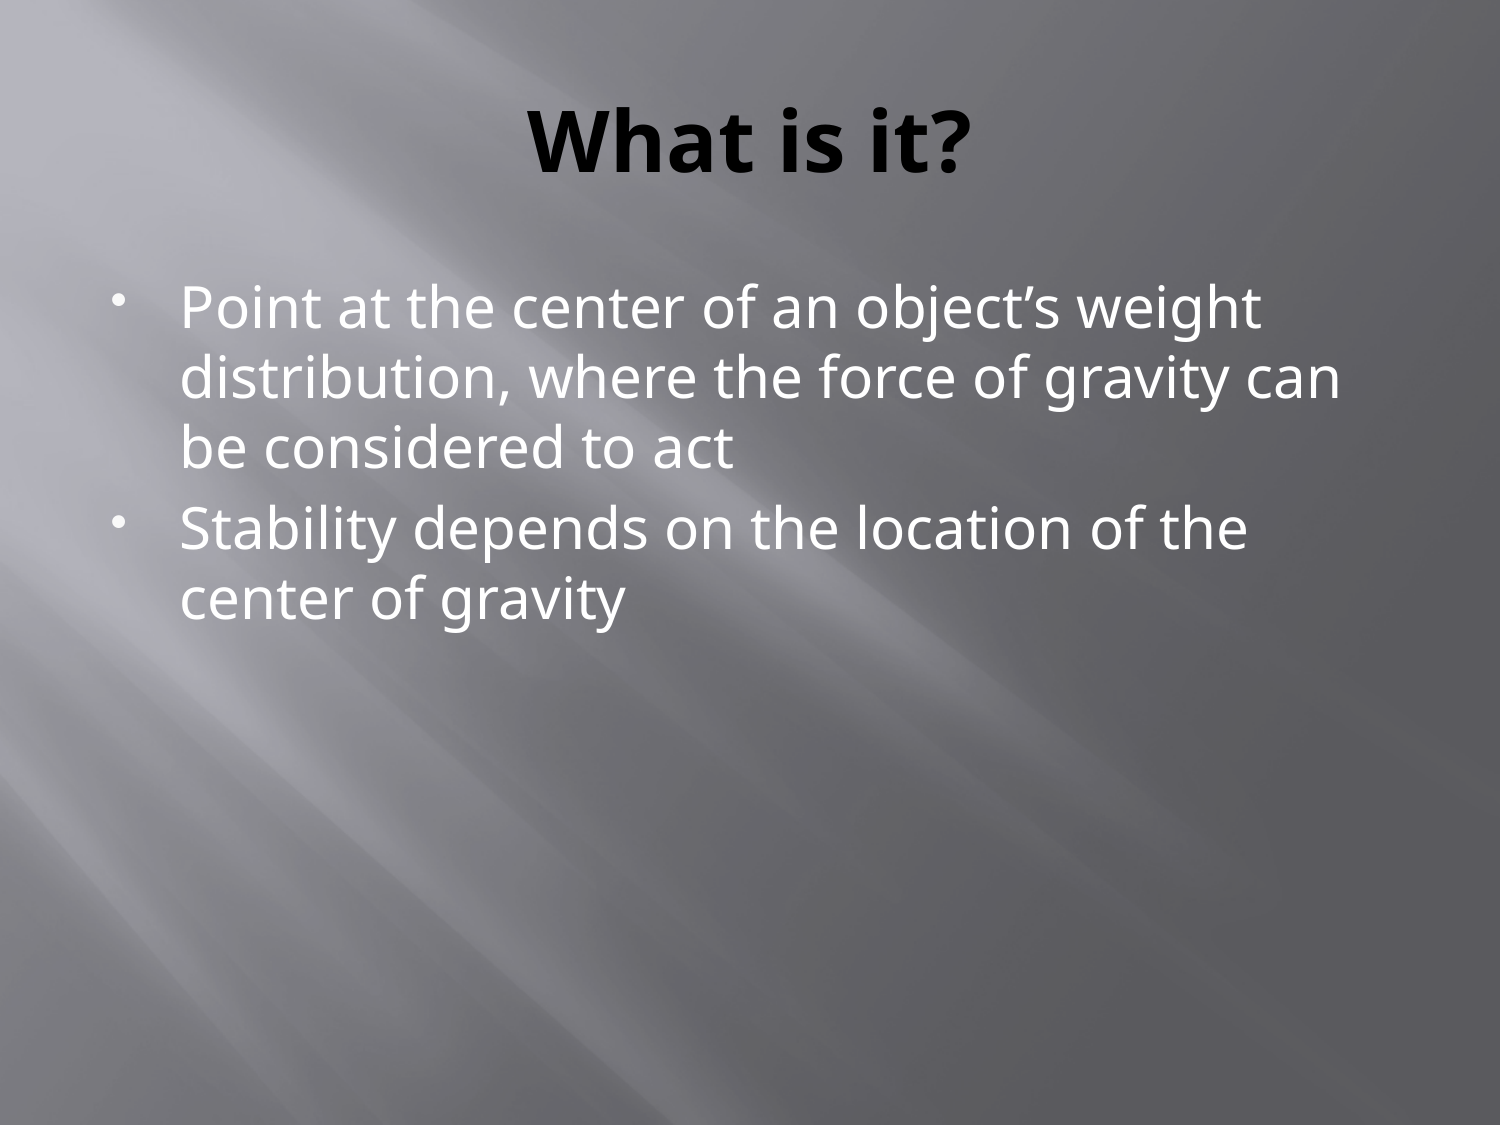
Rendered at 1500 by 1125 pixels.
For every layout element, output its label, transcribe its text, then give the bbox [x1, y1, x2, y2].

title What is it? [75, 45, 1425, 233]
list Point at the center of an object’s weight distribution, where the force of gravity can be considered to act Stability depends on the location of the center of gravity [75, 262, 1425, 1035]
